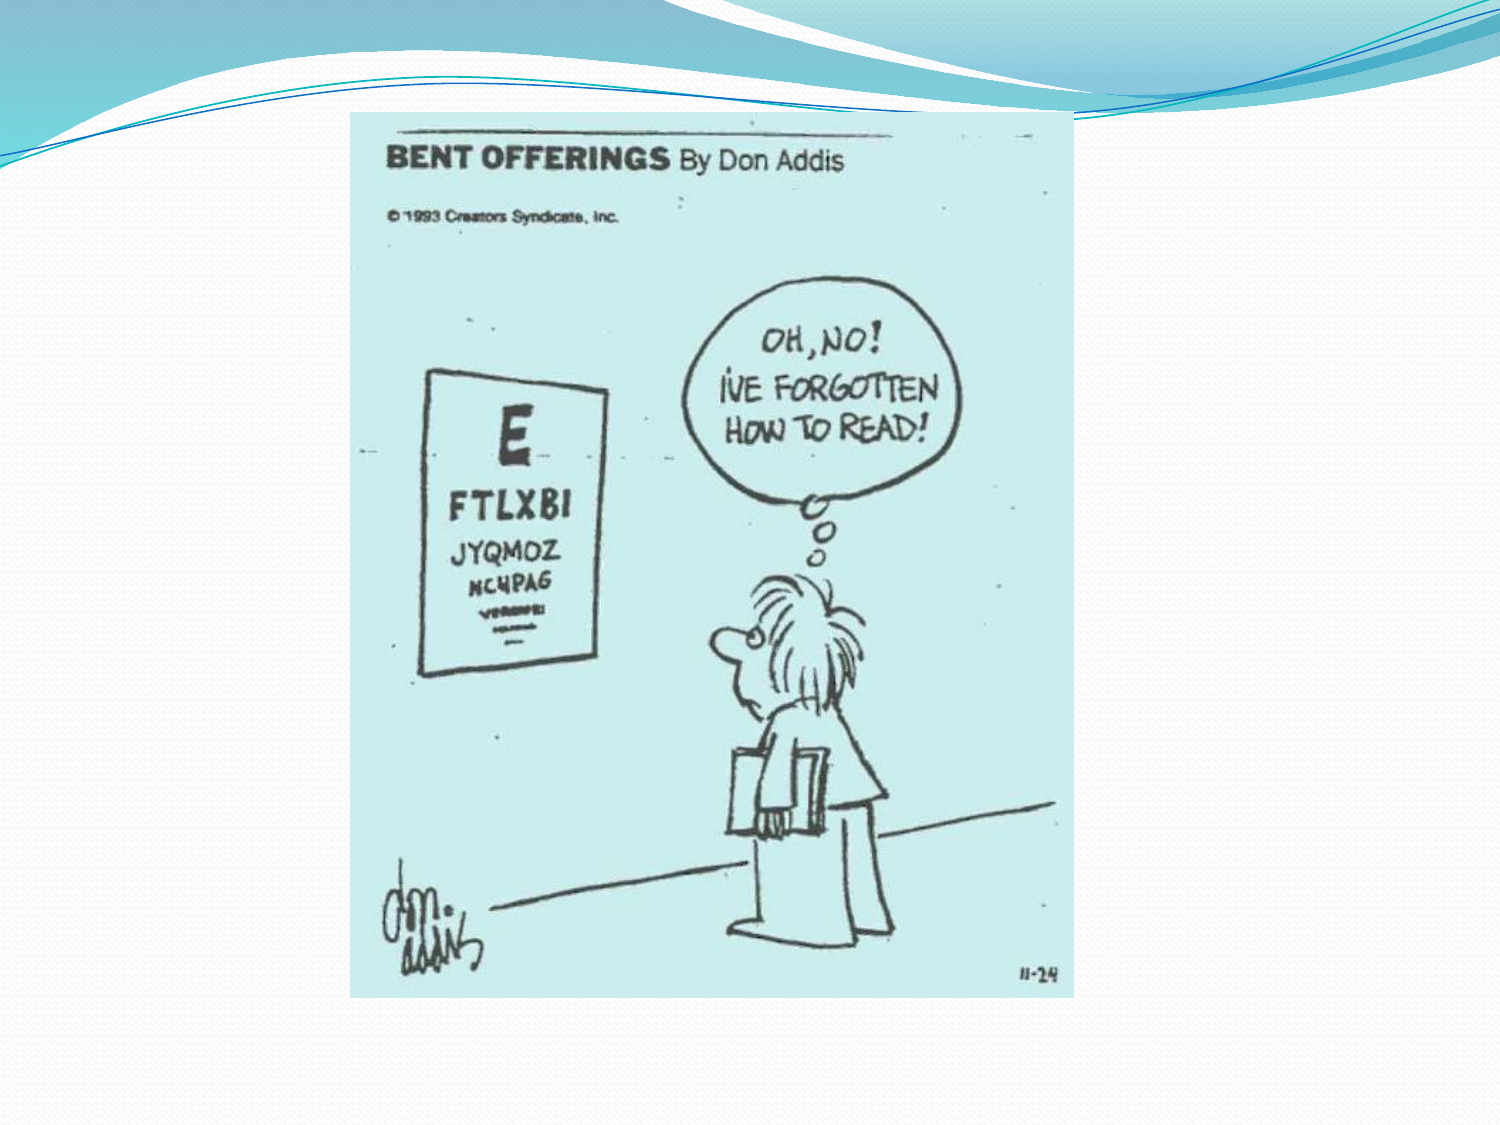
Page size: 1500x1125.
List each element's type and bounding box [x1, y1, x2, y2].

list [349, 112, 1074, 998]
